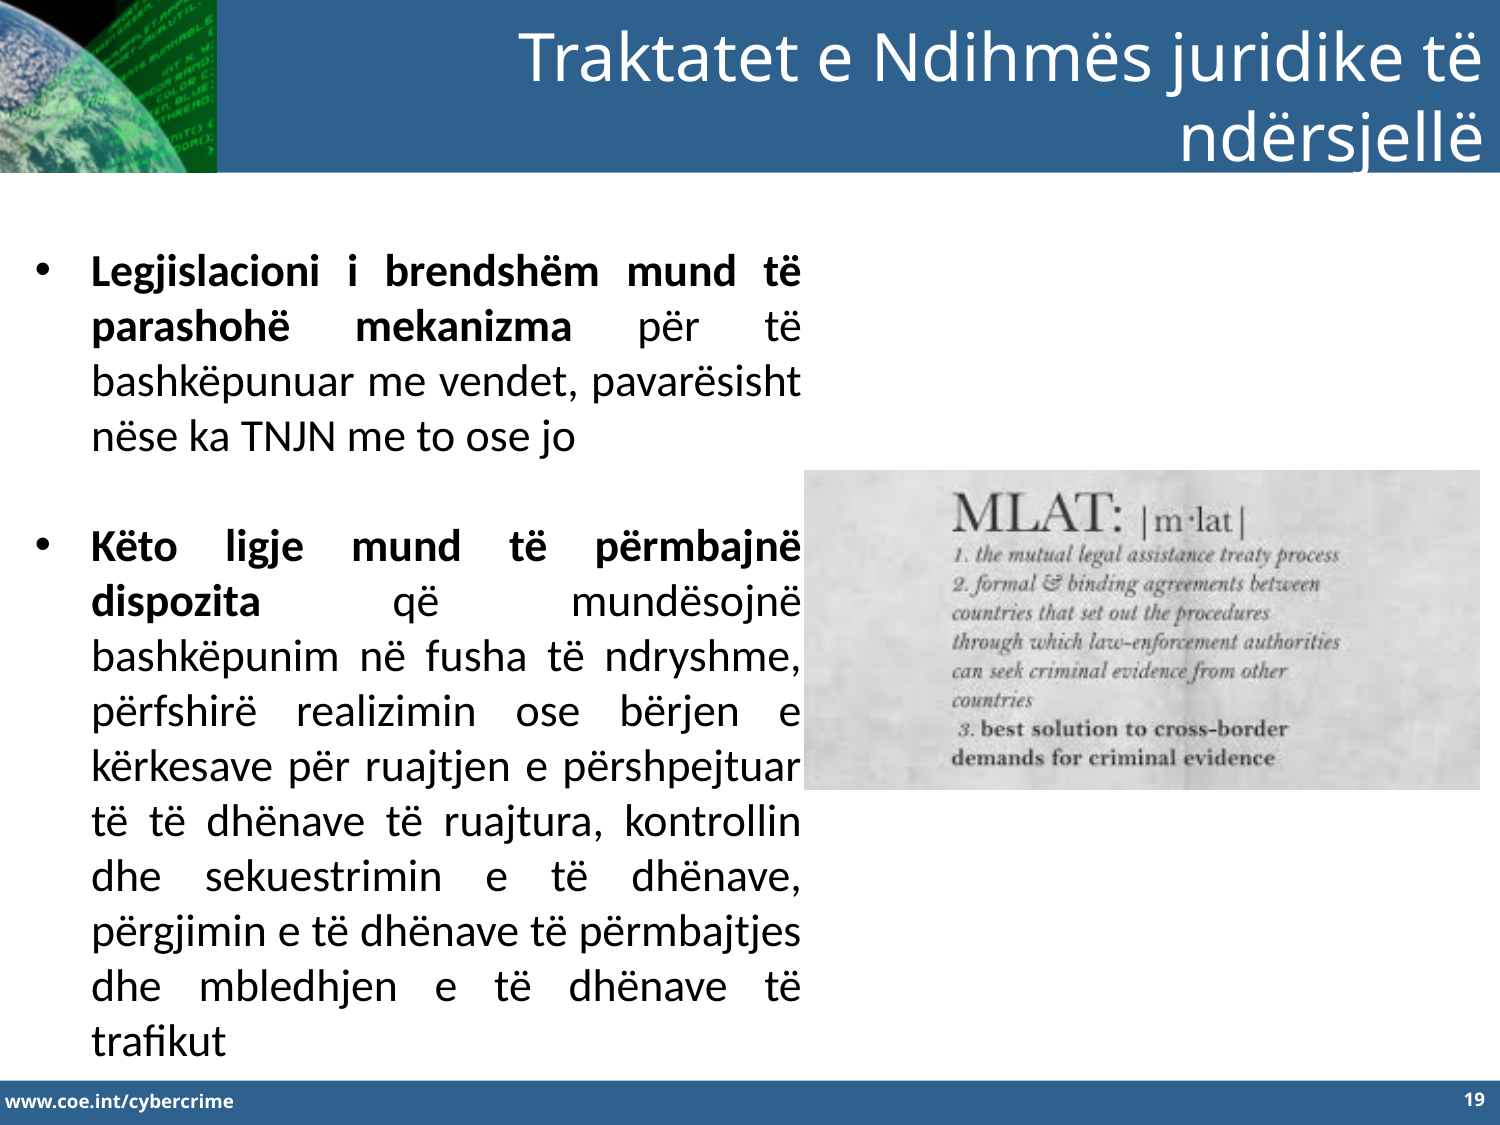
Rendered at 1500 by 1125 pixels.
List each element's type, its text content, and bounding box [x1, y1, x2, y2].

picture [804, 470, 1480, 790]
slide_number 19 [1149, 1079, 1500, 1125]
text_box Traktatet e Ndihmës juridike të ndërsjellë [280, 18, 1500, 171]
text_box Legjislacioni i brendshëm mund të parashohë mekanizma për të bashkëpunuar me vendet, pavarësisht nëse ka TNJN me to ose jo Këto ligje mund të përmbajnë dispozita që mundësojnë bashkëpunim në fusha të ndryshme, përfshirë realizimin ose bërjen e kërkesave për ruajtjen e përshpejtuar të të dhënave të ruajtura, kontrollin dhe sekuestrimin e të dhënave, përgjimin e të dhënave të përmbajtjes dhe mbledhjen e të dhënave të trafikut [19, 233, 817, 1125]
picture [0, 1, 217, 173]
